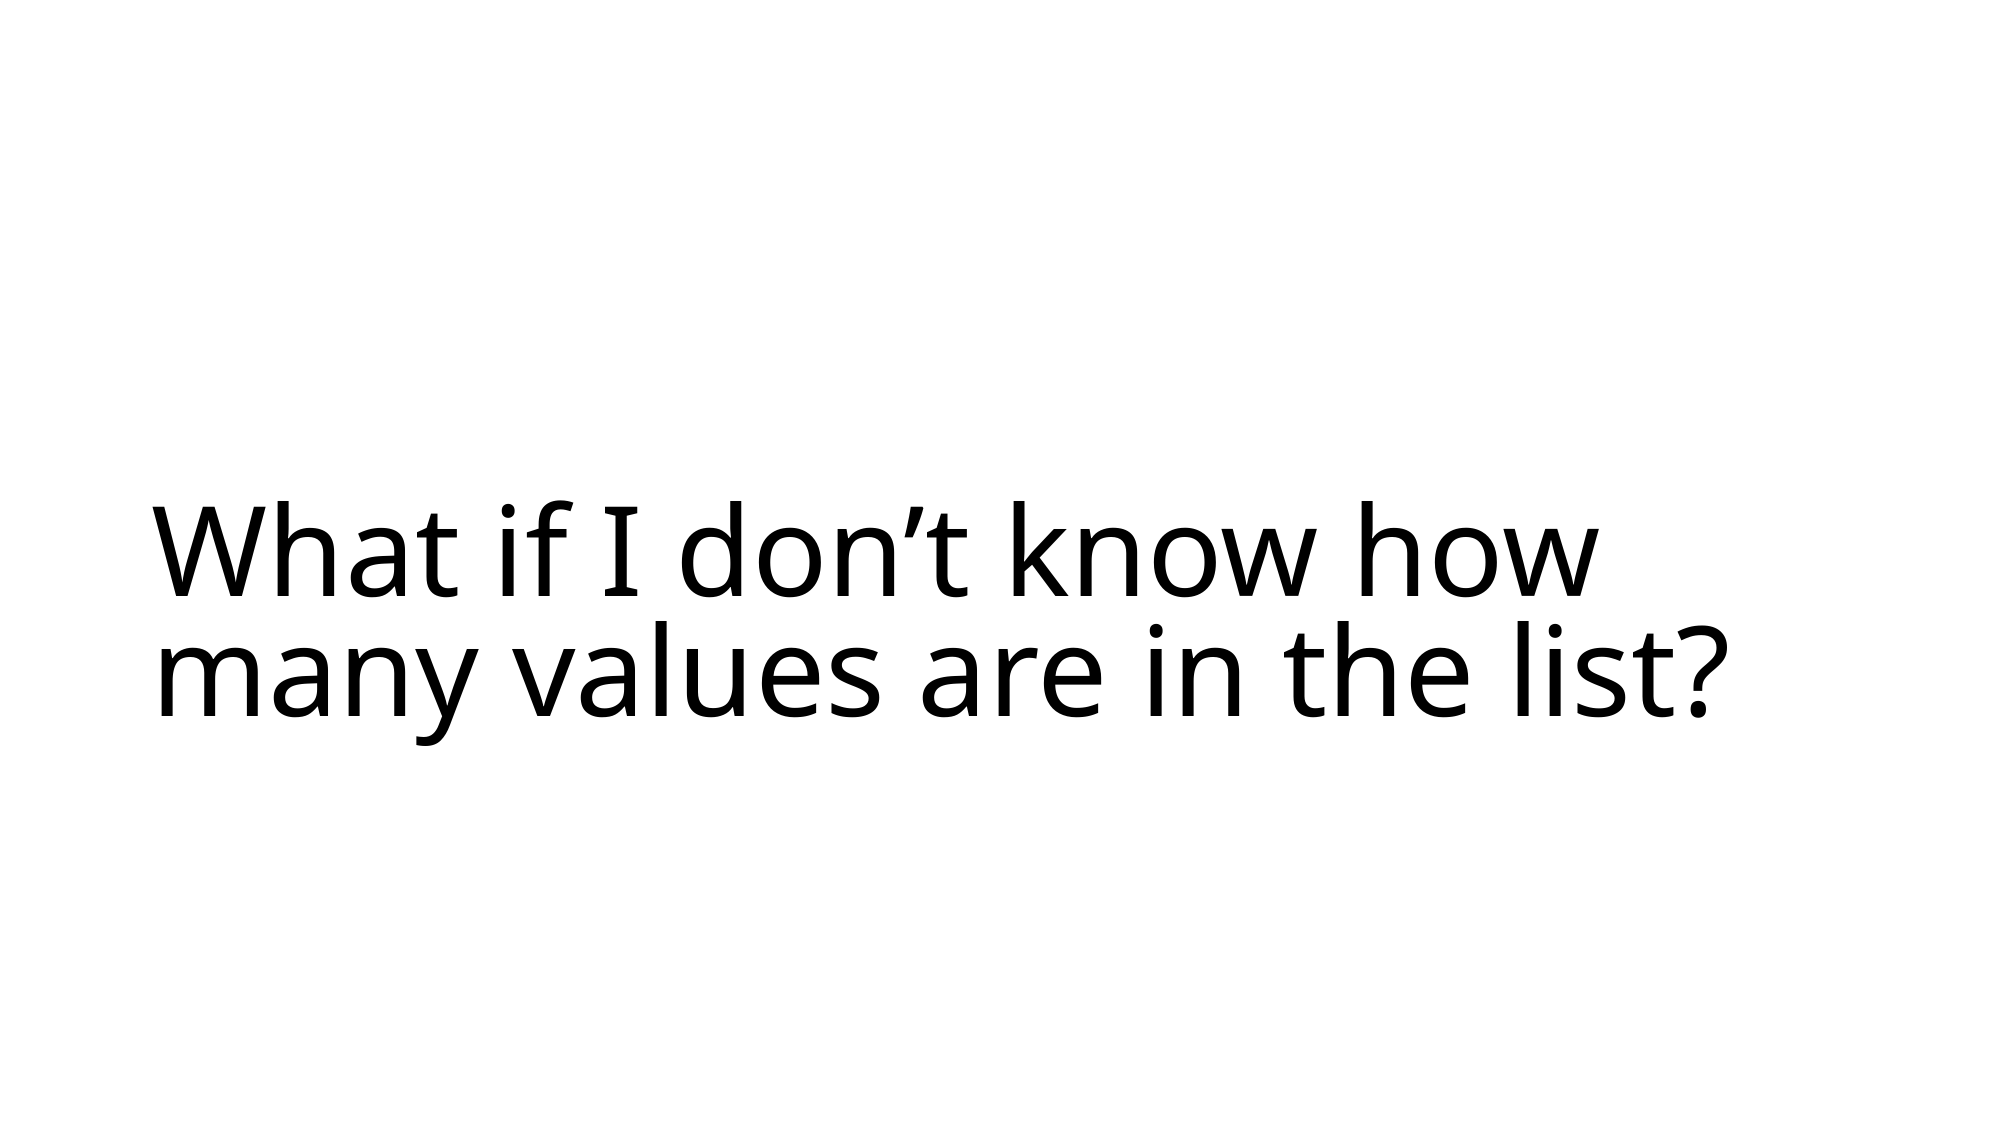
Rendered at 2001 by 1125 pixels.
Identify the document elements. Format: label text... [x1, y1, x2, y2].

title What if I don’t know how many values are in the list? [136, 280, 1862, 749]
